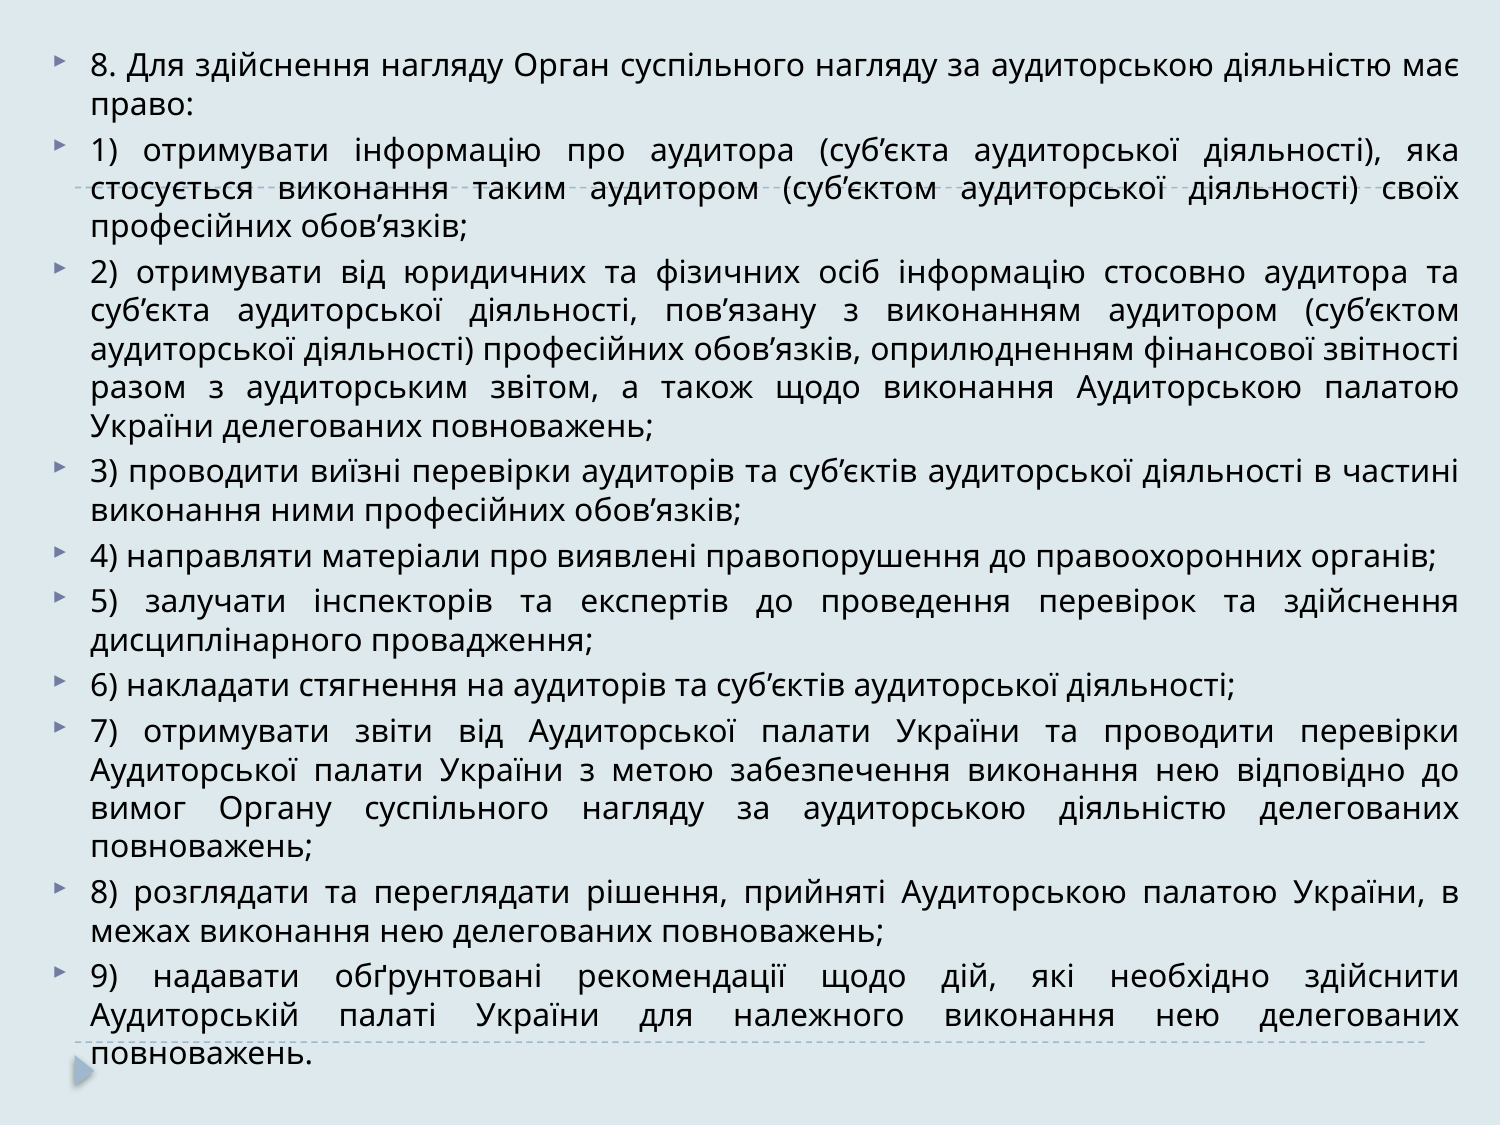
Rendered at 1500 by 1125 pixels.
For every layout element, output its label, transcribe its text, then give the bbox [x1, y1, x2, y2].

list 8. Для здійснення нагляду Орган суспільного нагляду за аудиторською діяльністю має право: 1) отримувати інформацію про аудитора (суб’єкта аудиторської діяльності), яка стосується виконання таким аудитором (суб’єктом аудиторської діяльності) своїх професійних обов’язків; 2) отримувати від юридичних та фізичних осіб інформацію стосовно аудитора та суб’єкта аудиторської діяльності, пов’язану з виконанням аудитором (суб’єктом аудиторської діяльності) професійних обов’язків, оприлюдненням фінансової звітності разом з аудиторським звітом, а також щодо виконання Аудиторською палатою України делегованих повноважень; 3) проводити виїзні перевірки аудиторів та суб’єктів аудиторської діяльності в частині виконання ними професійних обов’язків; 4) направляти матеріали про виявлені правопорушення до правоохоронних органів; 5) залучати інспекторів та експертів до проведення перевірок та здійснення дисциплінарного провадження; 6) накладати стягнення на аудиторів та суб’єктів аудиторської діяльності; 7) отримувати звіти від Аудиторської палати України та проводити перевірки Аудиторської палати України з метою забезпечення виконання нею відповідно до вимог Органу суспільного нагляду за аудиторською діяльністю делегованих повноважень; 8) розглядати та переглядати рішення, прийняті Аудиторською палатою України, в межах виконання нею делегованих повноважень; 9) надавати обґрунтовані рекомендації щодо дій, які необхідно здійснити Аудиторській палаті України для належного виконання нею делегованих повноважень. [37, 37, 1475, 1100]
